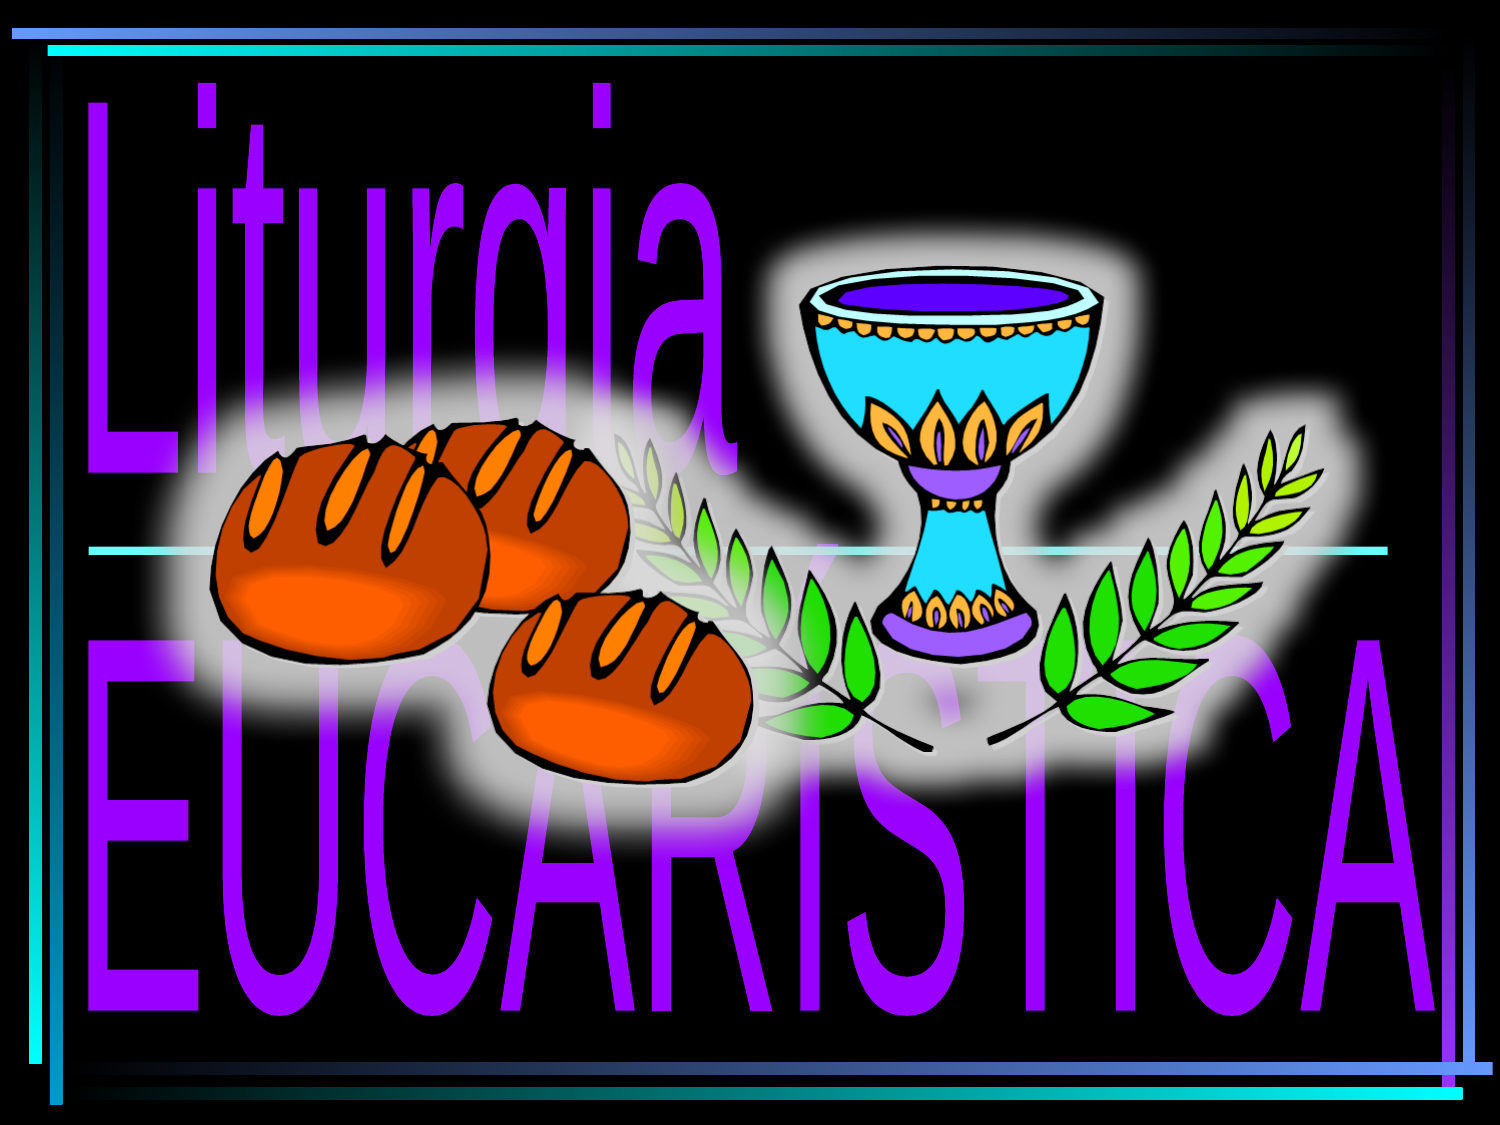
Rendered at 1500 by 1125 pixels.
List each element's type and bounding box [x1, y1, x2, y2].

picture [135, 245, 1329, 829]
